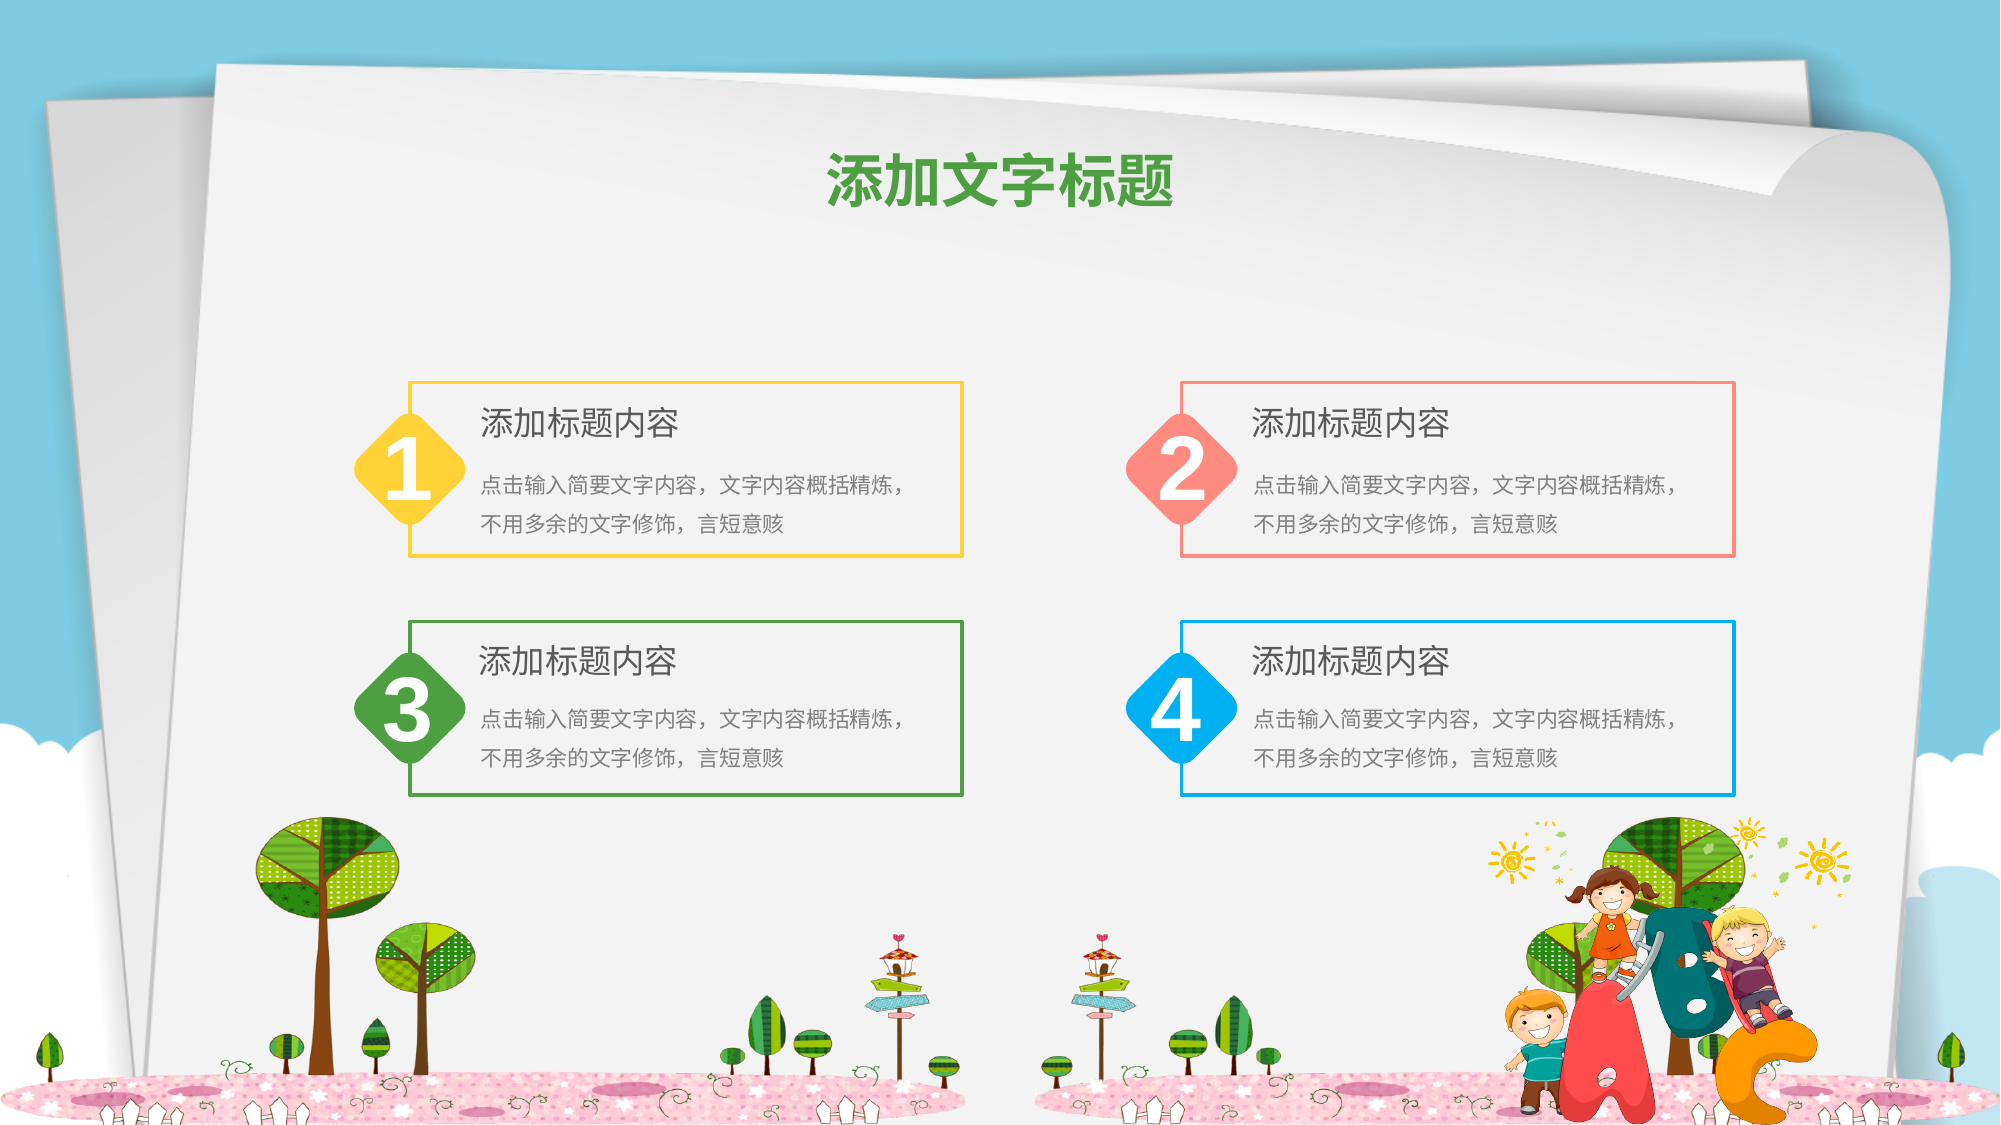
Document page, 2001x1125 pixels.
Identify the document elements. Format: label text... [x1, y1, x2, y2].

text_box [340, 382, 963, 556]
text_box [340, 621, 963, 795]
text_box 添加文字标题 [249, 132, 1750, 236]
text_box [1108, 621, 1735, 795]
picture [0, 0, 2000, 1125]
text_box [1115, 382, 1735, 556]
